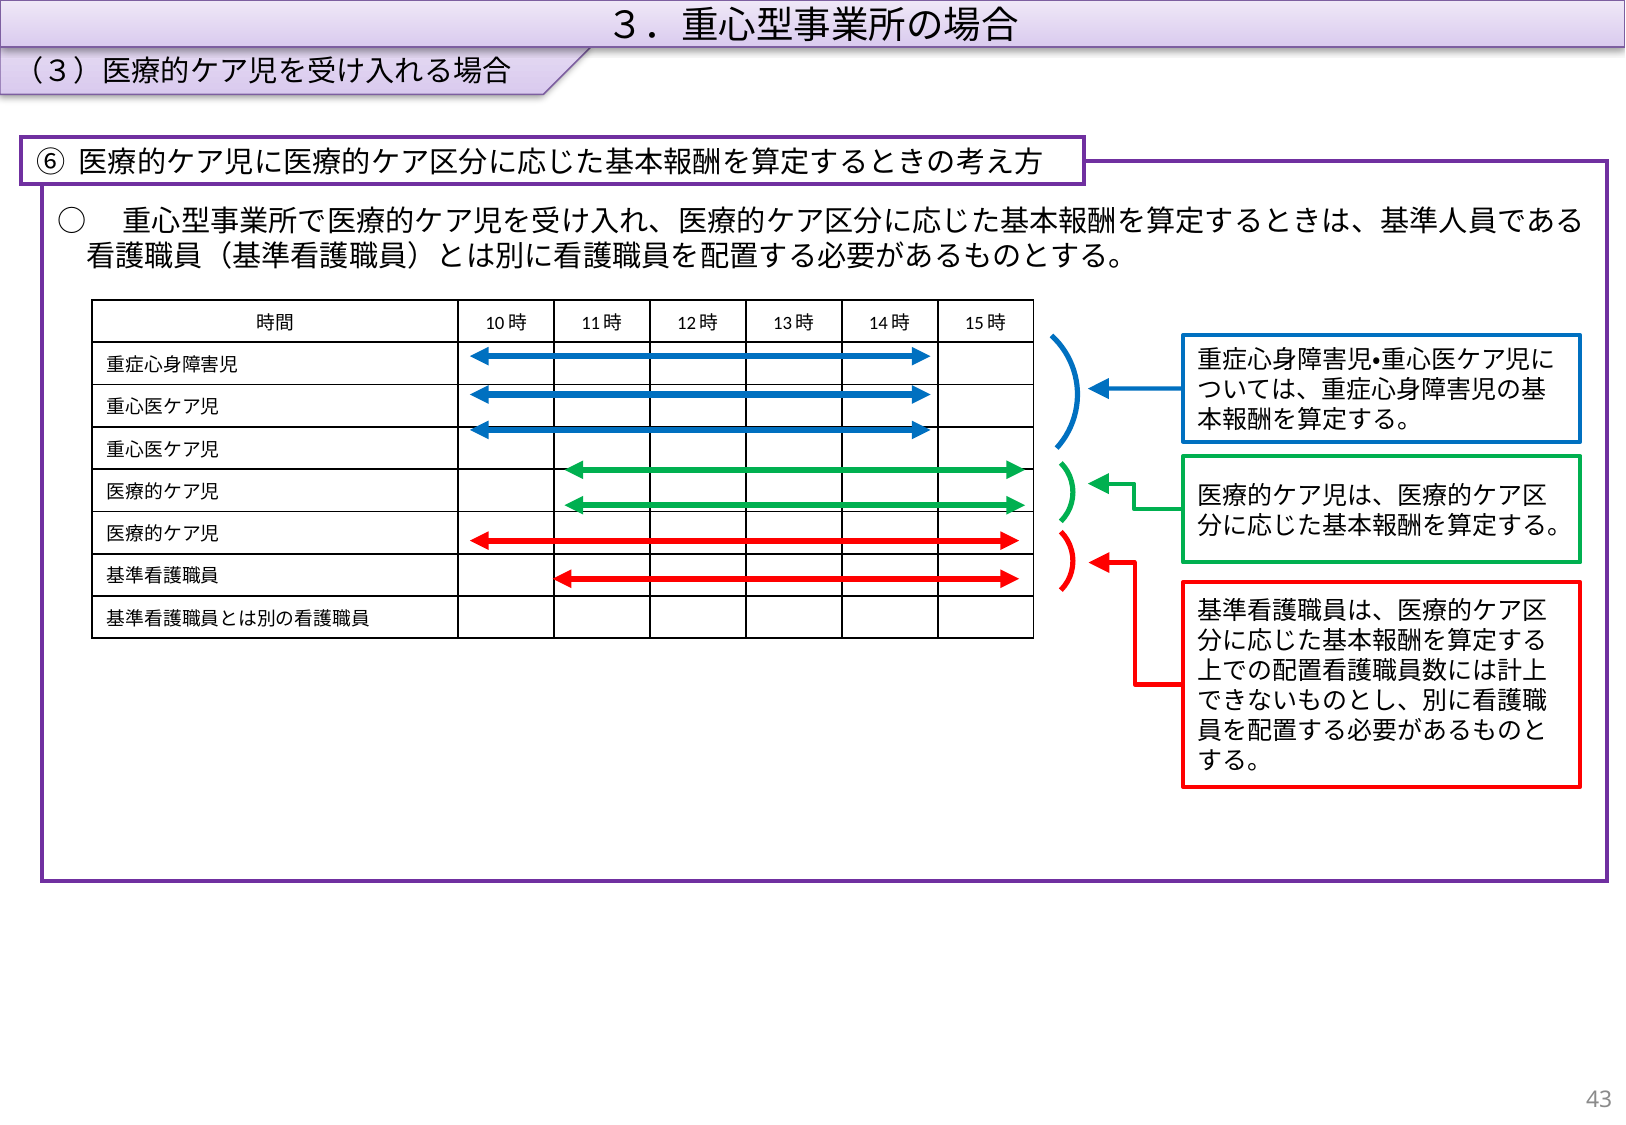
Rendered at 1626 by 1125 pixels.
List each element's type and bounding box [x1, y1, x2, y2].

table_cell [459, 343, 553, 384]
table_cell [555, 359, 649, 384]
table_cell [459, 470, 553, 511]
table_cell [555, 581, 649, 595]
table_cell [651, 385, 745, 391]
table_cell [555, 597, 649, 637]
table_header [651, 301, 745, 341]
table_cell [555, 544, 649, 553]
table_cell [939, 385, 1031, 426]
table_cell [747, 343, 841, 353]
table_cell [747, 473, 841, 502]
table_cell [939, 512, 1033, 553]
table_cell [459, 597, 553, 637]
slide_number [1248, 1070, 1625, 1125]
table_cell [747, 385, 841, 391]
table_cell [651, 582, 745, 595]
table_cell [843, 597, 937, 637]
table_cell [459, 512, 553, 553]
table_cell [93, 343, 457, 384]
table_cell [651, 597, 745, 637]
table_cell [843, 473, 937, 502]
table_header [93, 301, 457, 341]
table_cell [843, 582, 937, 595]
table_cell [651, 473, 745, 502]
table_cell [843, 544, 937, 553]
table_cell [747, 582, 841, 595]
text_box [21, 137, 1608, 882]
table_cell [747, 359, 841, 384]
table_cell [93, 385, 457, 426]
table_cell [489, 385, 553, 391]
table_cell [555, 433, 649, 468]
table_cell [555, 398, 649, 426]
table_cell [747, 433, 841, 467]
table_cell [843, 385, 937, 426]
table_cell [843, 428, 937, 467]
table_cell [651, 544, 745, 553]
table_cell [939, 597, 1033, 637]
table_cell [843, 343, 937, 384]
table_header [555, 301, 649, 341]
text_box [0, 0, 1625, 96]
table_cell [939, 428, 1033, 468]
table_cell [651, 398, 745, 426]
table_cell [93, 512, 457, 553]
table_cell [459, 555, 553, 595]
table_cell [939, 470, 1033, 511]
table_cell [747, 398, 841, 426]
table_cell [651, 433, 745, 467]
table_cell [555, 385, 649, 391]
table_cell [555, 343, 649, 353]
table_cell [651, 555, 745, 576]
table_cell [939, 555, 1033, 595]
table_cell [747, 597, 841, 637]
table_header [459, 301, 553, 341]
table_cell [93, 428, 457, 468]
table_header [843, 301, 937, 341]
table_cell [555, 470, 649, 511]
table_cell [651, 359, 745, 384]
table_header [747, 301, 841, 341]
table_cell [93, 555, 457, 595]
table_cell [651, 512, 745, 538]
table_cell [843, 555, 937, 576]
table_header [939, 301, 1033, 341]
table_cell [651, 343, 745, 353]
table_cell [459, 428, 553, 468]
table_cell [555, 555, 649, 577]
table_cell [747, 544, 841, 553]
table_cell [459, 385, 553, 426]
table_cell [747, 555, 841, 576]
table_cell [93, 470, 457, 511]
table_cell [843, 385, 911, 391]
table_cell [555, 512, 649, 538]
table_cell [747, 512, 841, 538]
table_cell [843, 512, 937, 538]
table_cell [939, 343, 1033, 384]
table_cell [93, 597, 457, 637]
